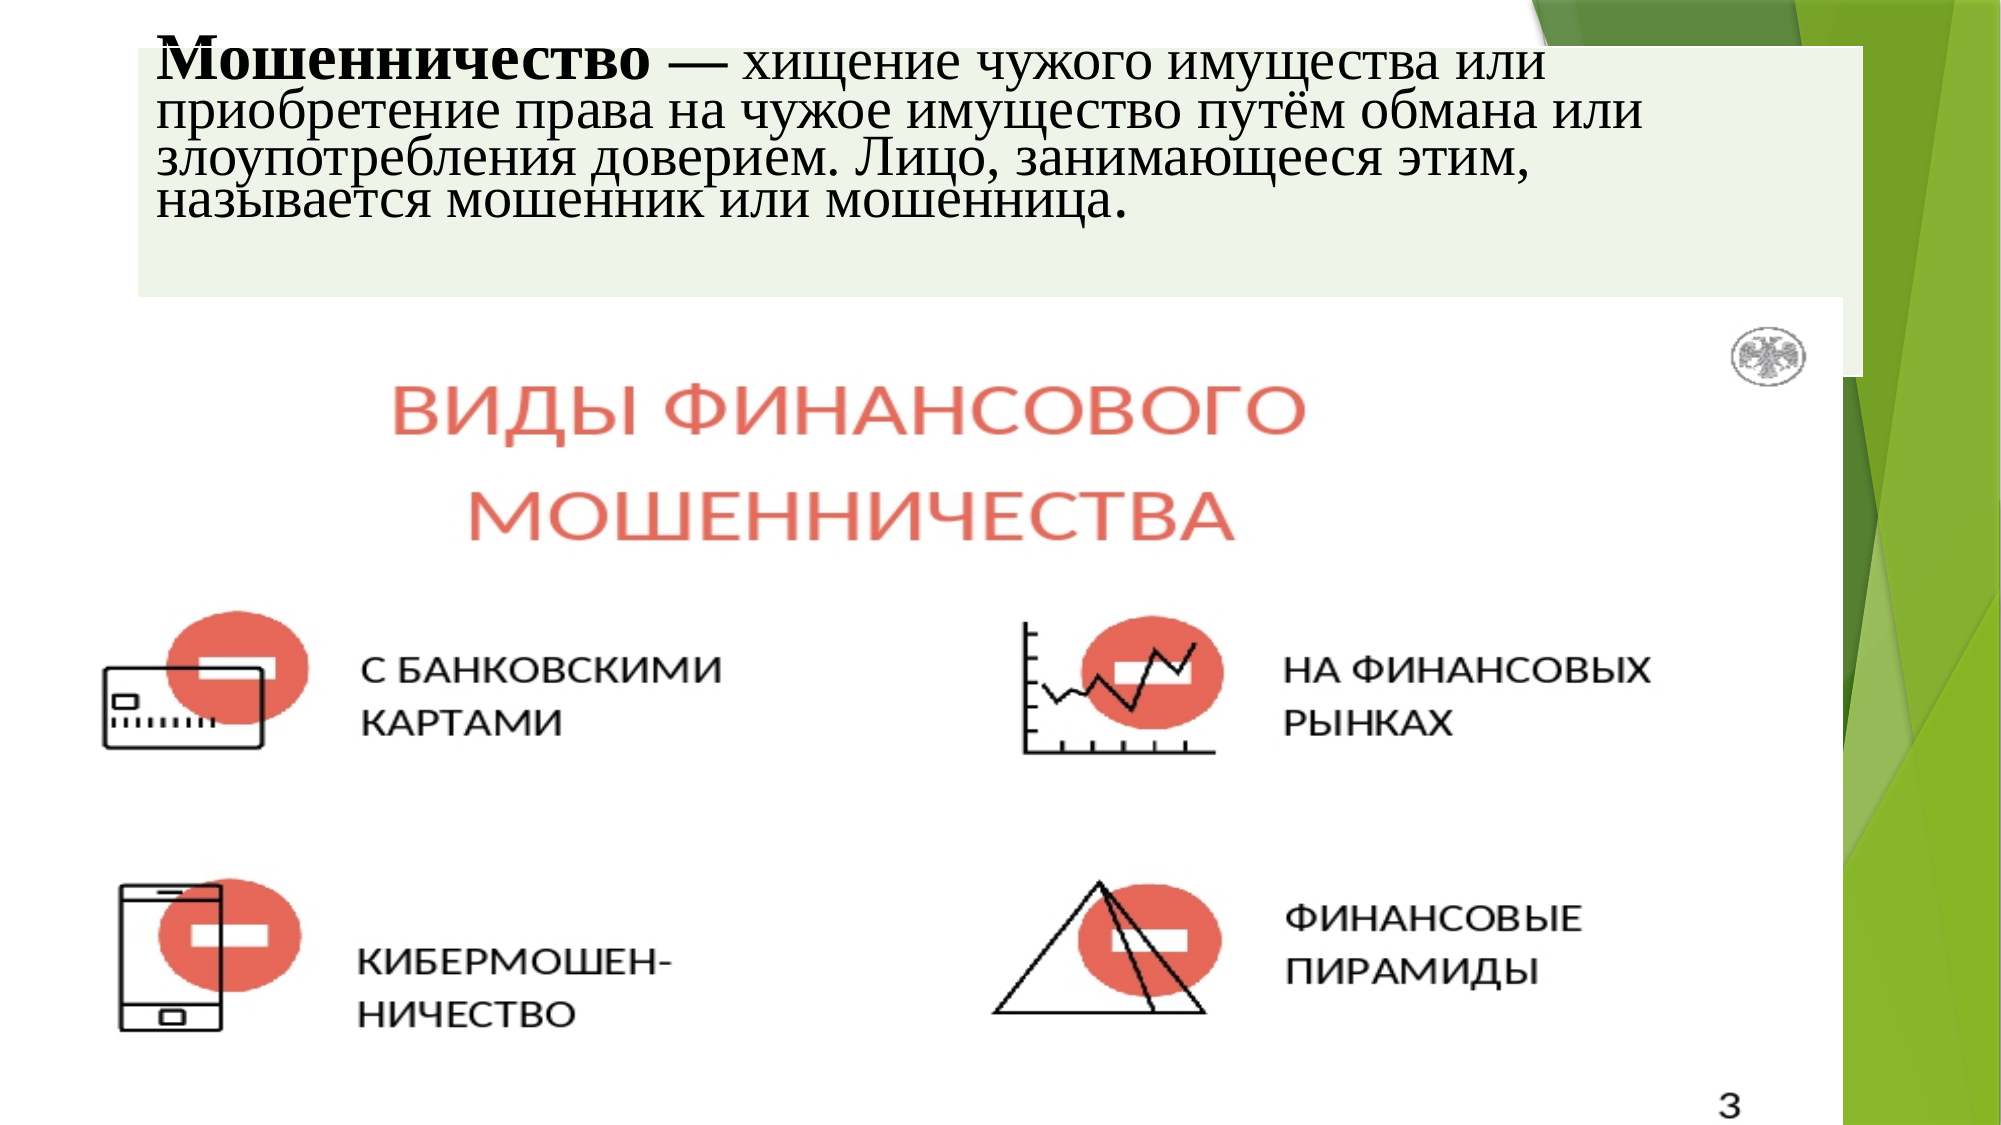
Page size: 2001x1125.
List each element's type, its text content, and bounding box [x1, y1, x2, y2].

table_header Мошенничество — хищение чужого имущества или приобретение права на чужое имущество путём обмана или злоупотребления доверием. Лицо, занимающееся этим, называется мошенник или мошенница. [138, 48, 1862, 375]
picture [0, 297, 1844, 1125]
